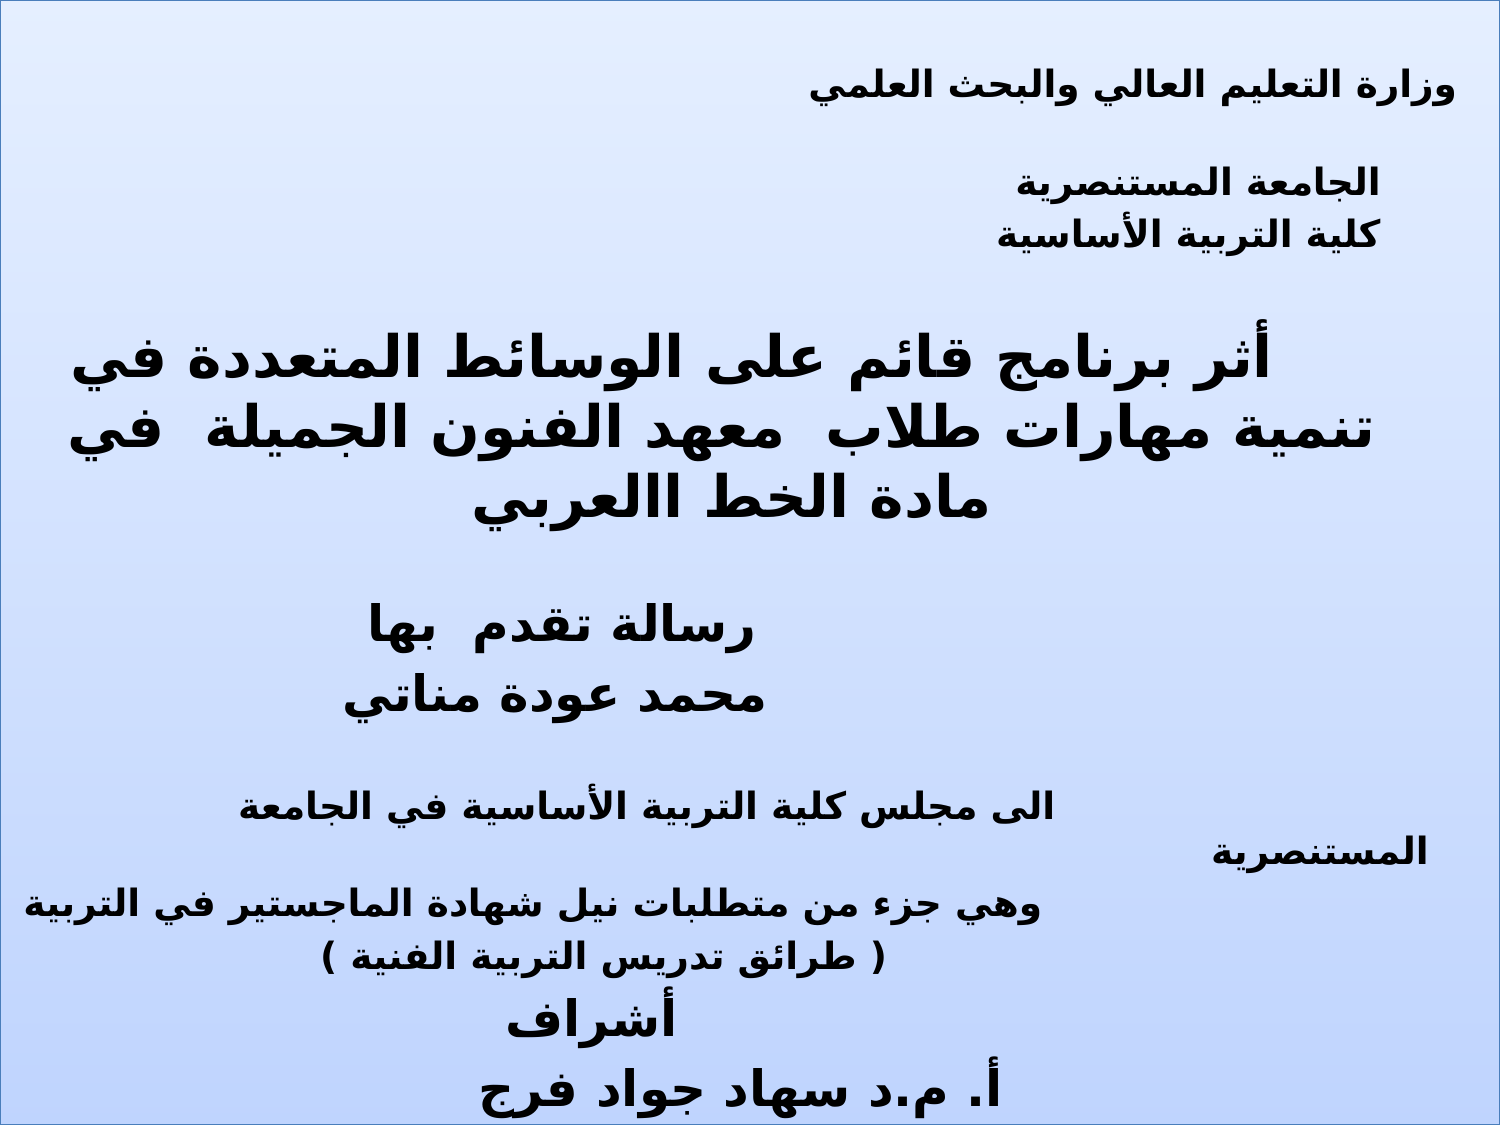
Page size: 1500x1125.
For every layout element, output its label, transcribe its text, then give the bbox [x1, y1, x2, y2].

list وزارة التعليم العالي والبحث العلمي الجامعة المستنصرية كلية التربية الأساسية أثر برنامج قائم على الوسائط المتعددة في تنمية مهارات طلاب معهد الفنون الجميلة في مادة الخط االعربي رسالة تقدم بها محمد عودة مناتي الى مجلس كلية التربية الأساسية في الجامعة المستنصرية وهي جزء من متطلبات نيل شهادة الماجستير في التربية ( طرائق تدريس التربية الفنية ) أشراف أ. م.د سهاد جواد فرج 1440 هـ 2019 م [0, 0, 1500, 1125]
